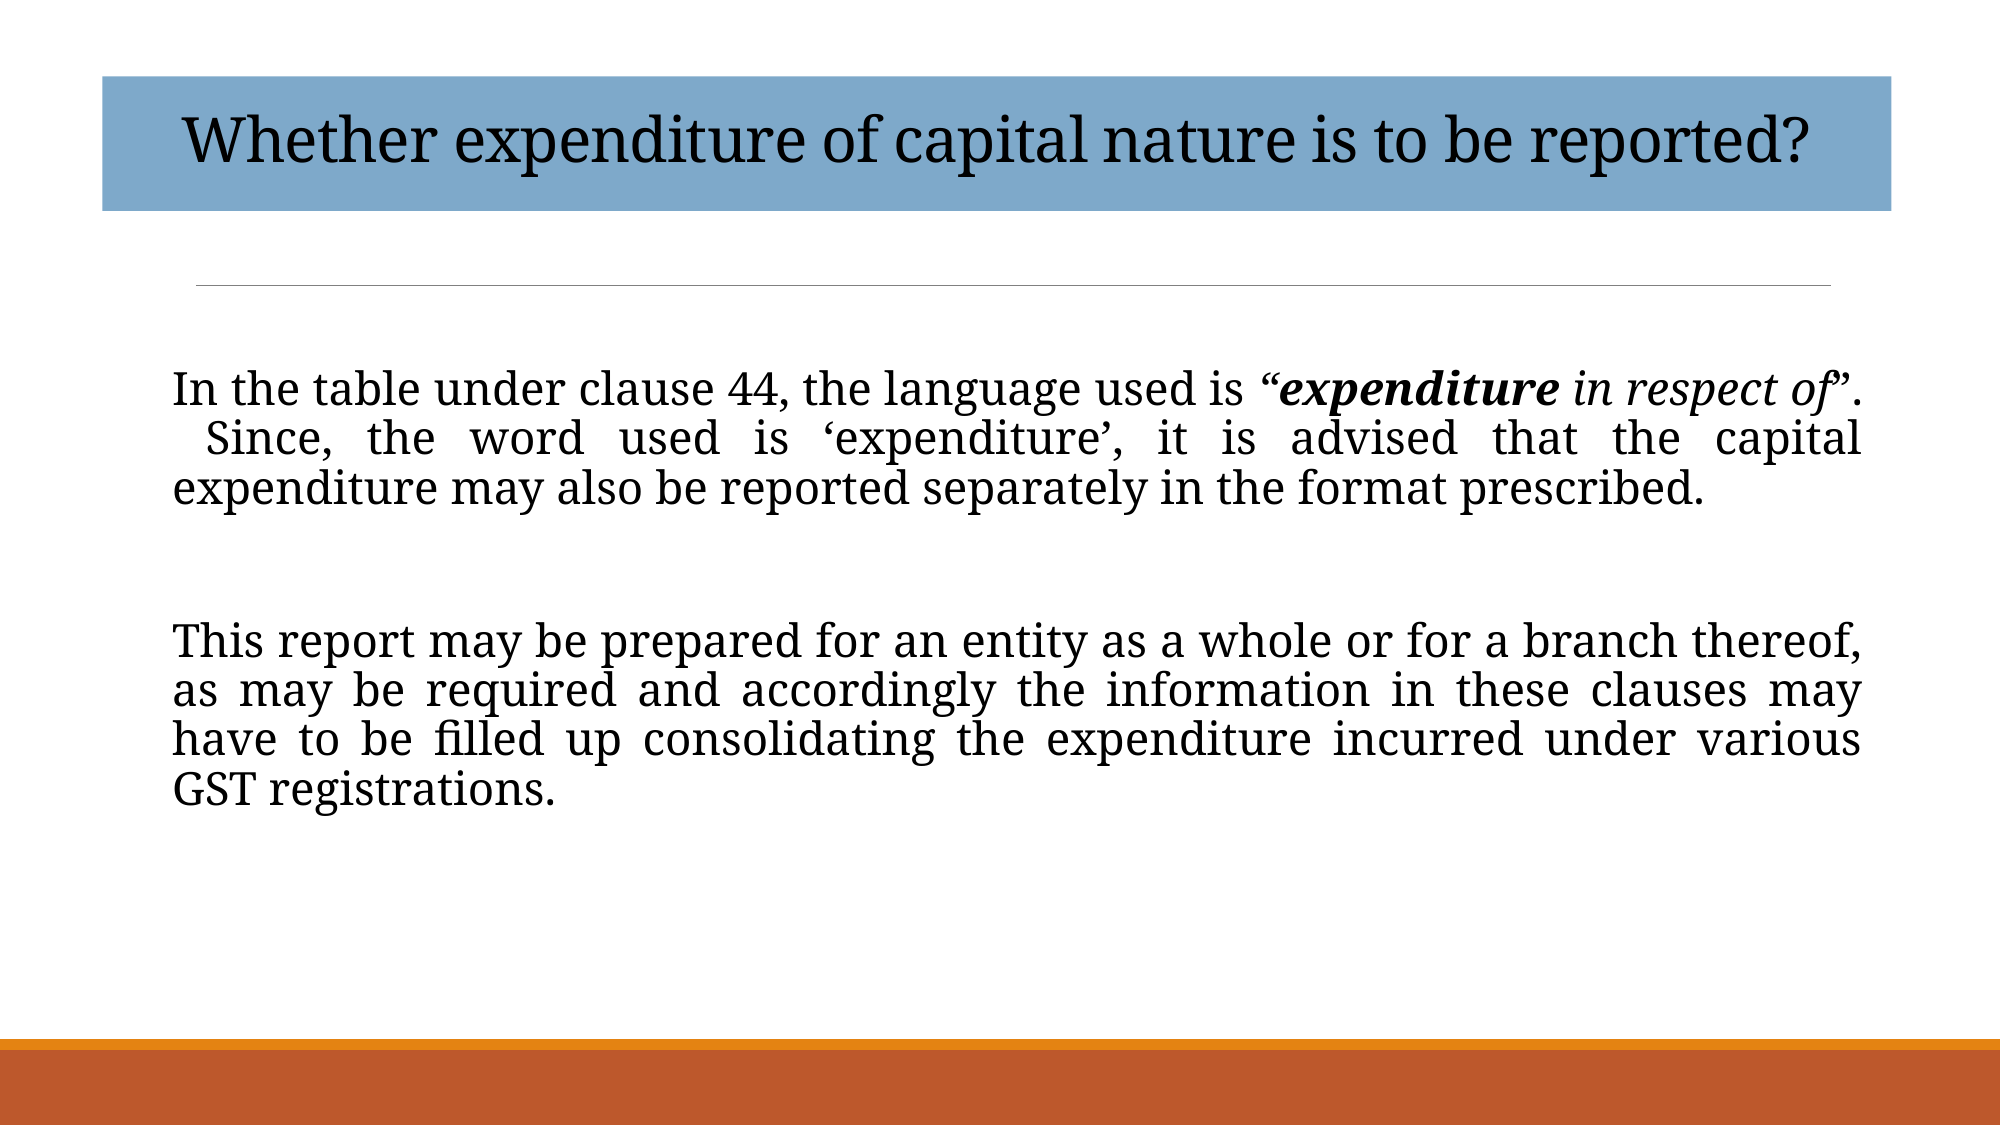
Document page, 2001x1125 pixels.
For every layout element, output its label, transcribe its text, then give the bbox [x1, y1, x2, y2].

list In the table under clause 44, the language used is “expenditure in respect of”. Since, the word used is ‘expenditure’, it is advised that the capital expenditure may also be reported separately in the format prescribed. This report may be prepared for an entity as a whole or for a branch thereof, as may be required and accordingly the information in these clauses may have to be filled up consolidating the expenditure incurred under various GST registrations. [157, 274, 1864, 1079]
title Whether expenditure of capital nature is to be reported? [102, 76, 1892, 211]
